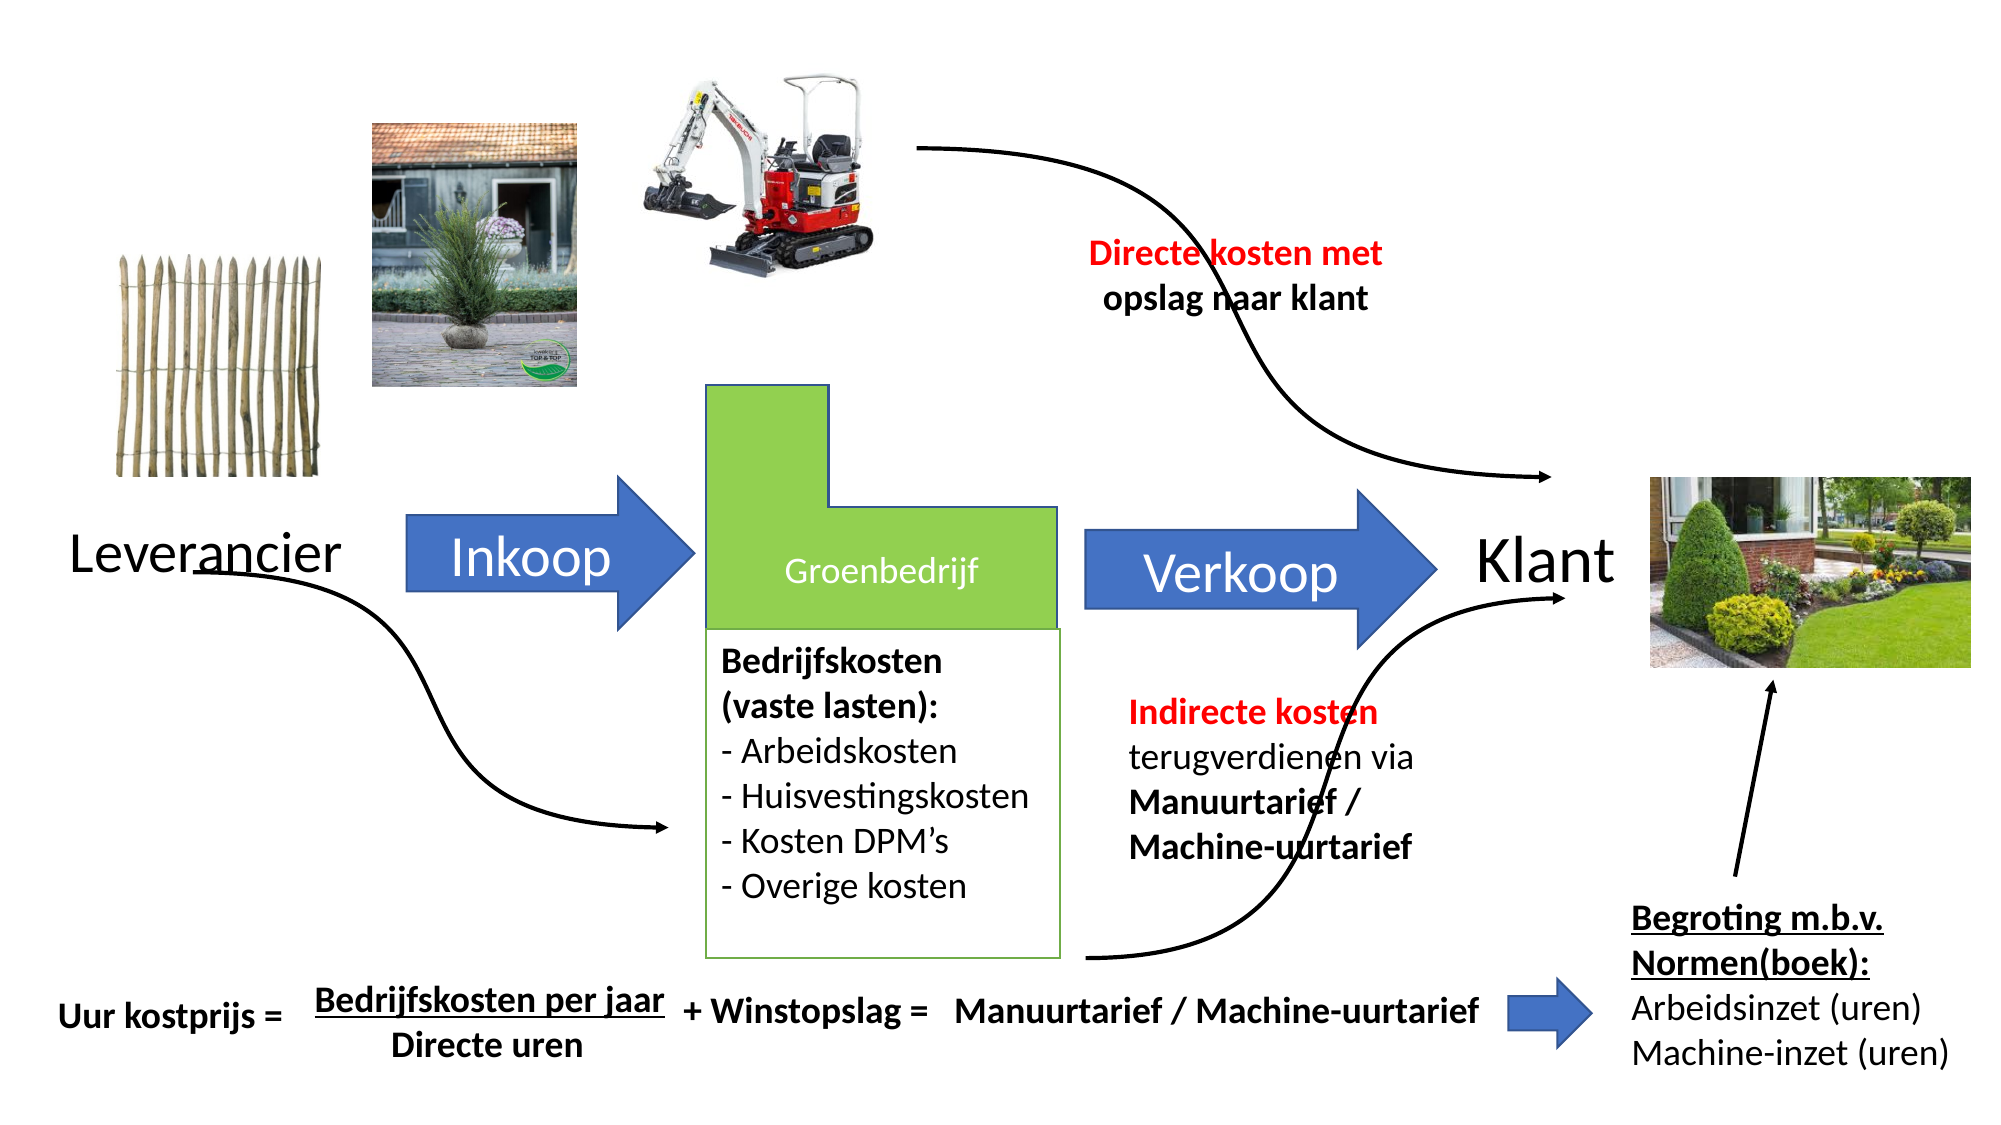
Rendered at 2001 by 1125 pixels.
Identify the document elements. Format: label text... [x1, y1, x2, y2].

picture [1650, 477, 1971, 668]
picture [116, 254, 321, 478]
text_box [1085, 598, 1566, 959]
text_box Begroting m.b.v. Normen(boek): Arbeidsinzet (uren) Machine-inzet (uren) [1616, 885, 1971, 1081]
text_box Bedrijfskosten (vaste lasten): - Arbeidskosten - Huisvestingskosten - Kosten DPM’s - Overige kosten [705, 628, 1061, 959]
picture [616, 50, 917, 296]
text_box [916, 148, 1552, 478]
text_box Inkoop [405, 474, 696, 581]
text_box Uur kostprijs = [43, 984, 314, 1044]
text_box Leverancier [55, 507, 373, 592]
text_box Klant [1461, 508, 1650, 604]
text_box Bedrijfskosten per jaar Directe uren [299, 968, 695, 1073]
picture [372, 123, 577, 387]
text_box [192, 572, 669, 828]
text_box + Winstopslag = Manuurtarief / Machine-uurtarief [668, 978, 1527, 1039]
text_box Groenbedrijf [705, 384, 1058, 628]
text_box [1507, 976, 1594, 1051]
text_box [1734, 679, 1774, 877]
text_box Verkoop [1084, 488, 1438, 610]
